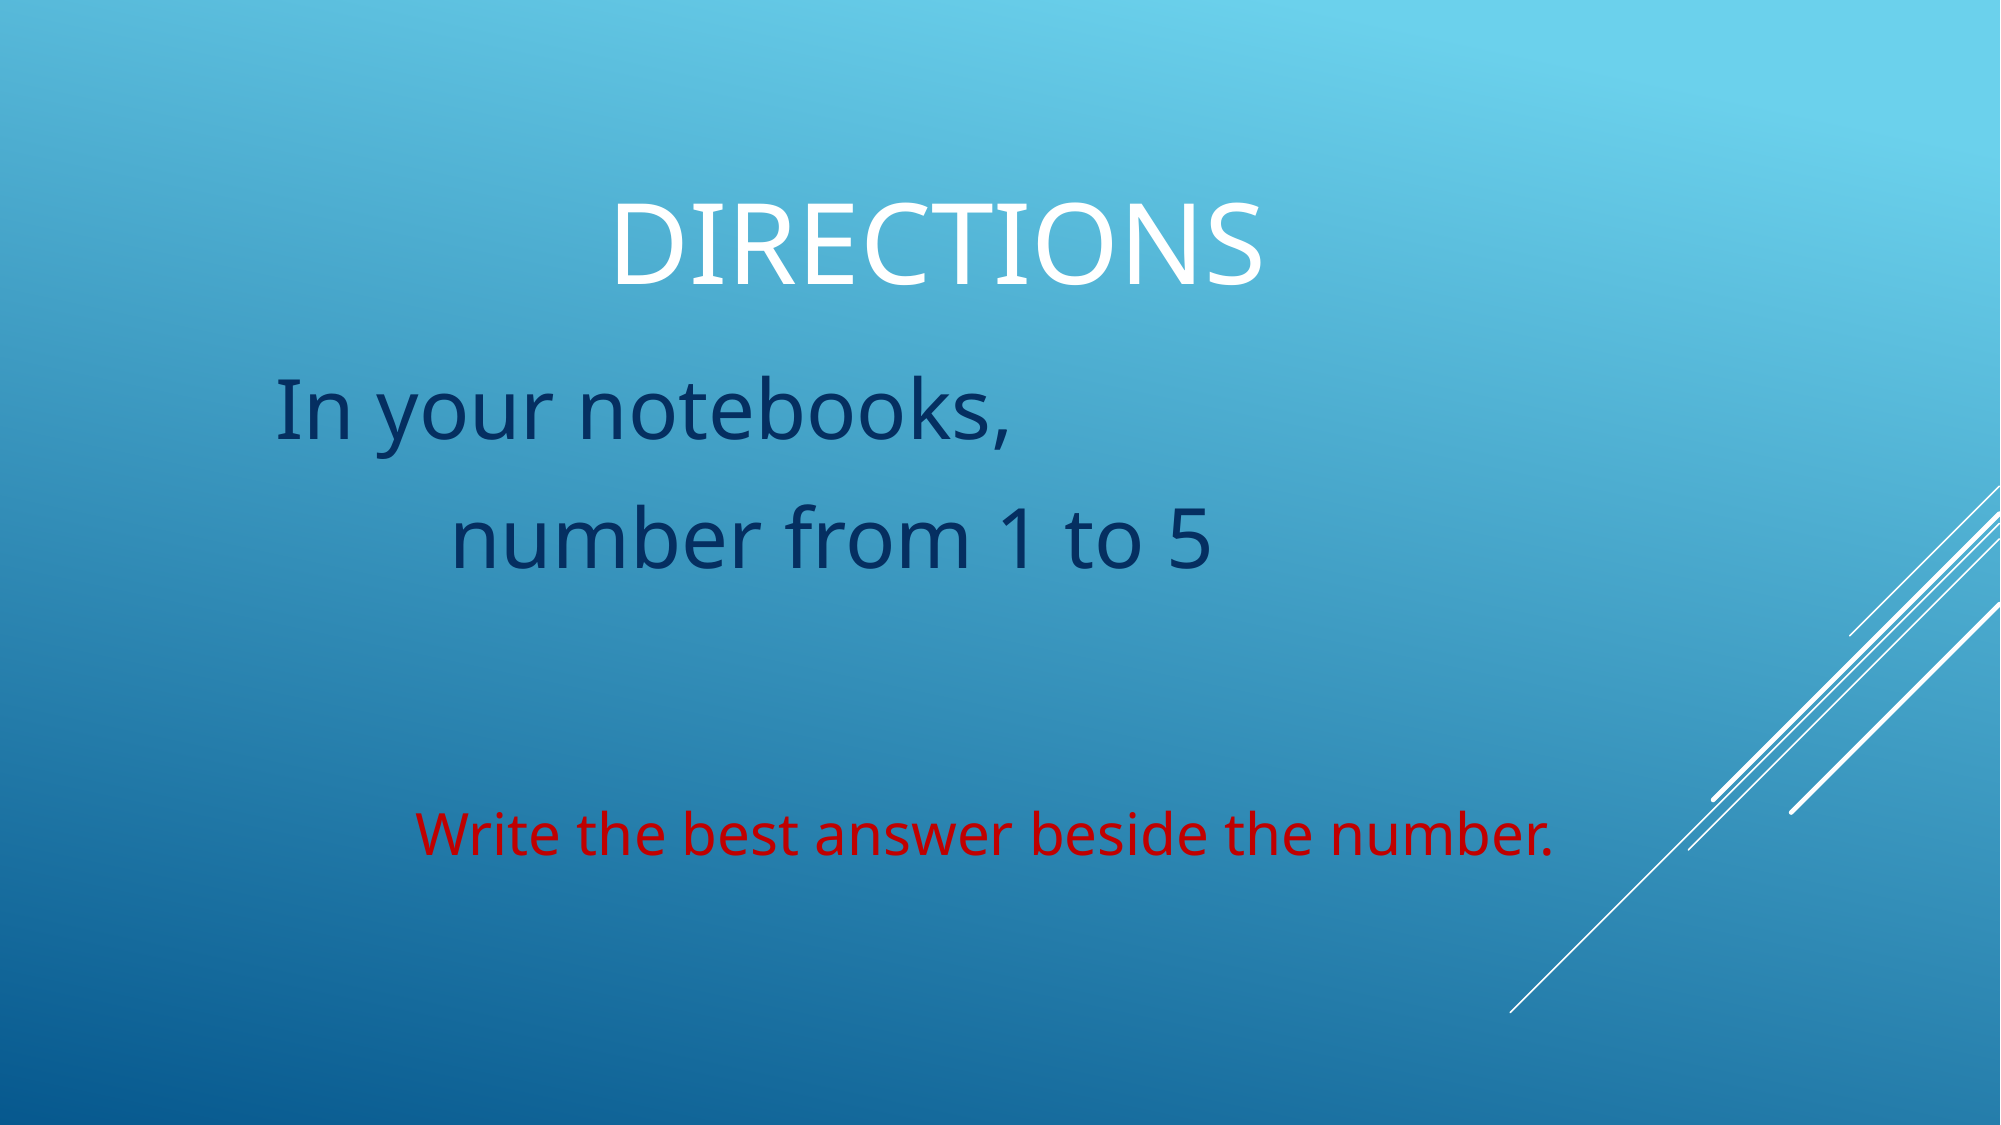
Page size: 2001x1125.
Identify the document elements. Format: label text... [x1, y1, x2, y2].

list In your notebooks, number from 1 to 5 Write the best answer beside the number. [260, 348, 1710, 984]
title Directions [112, 112, 1763, 367]
